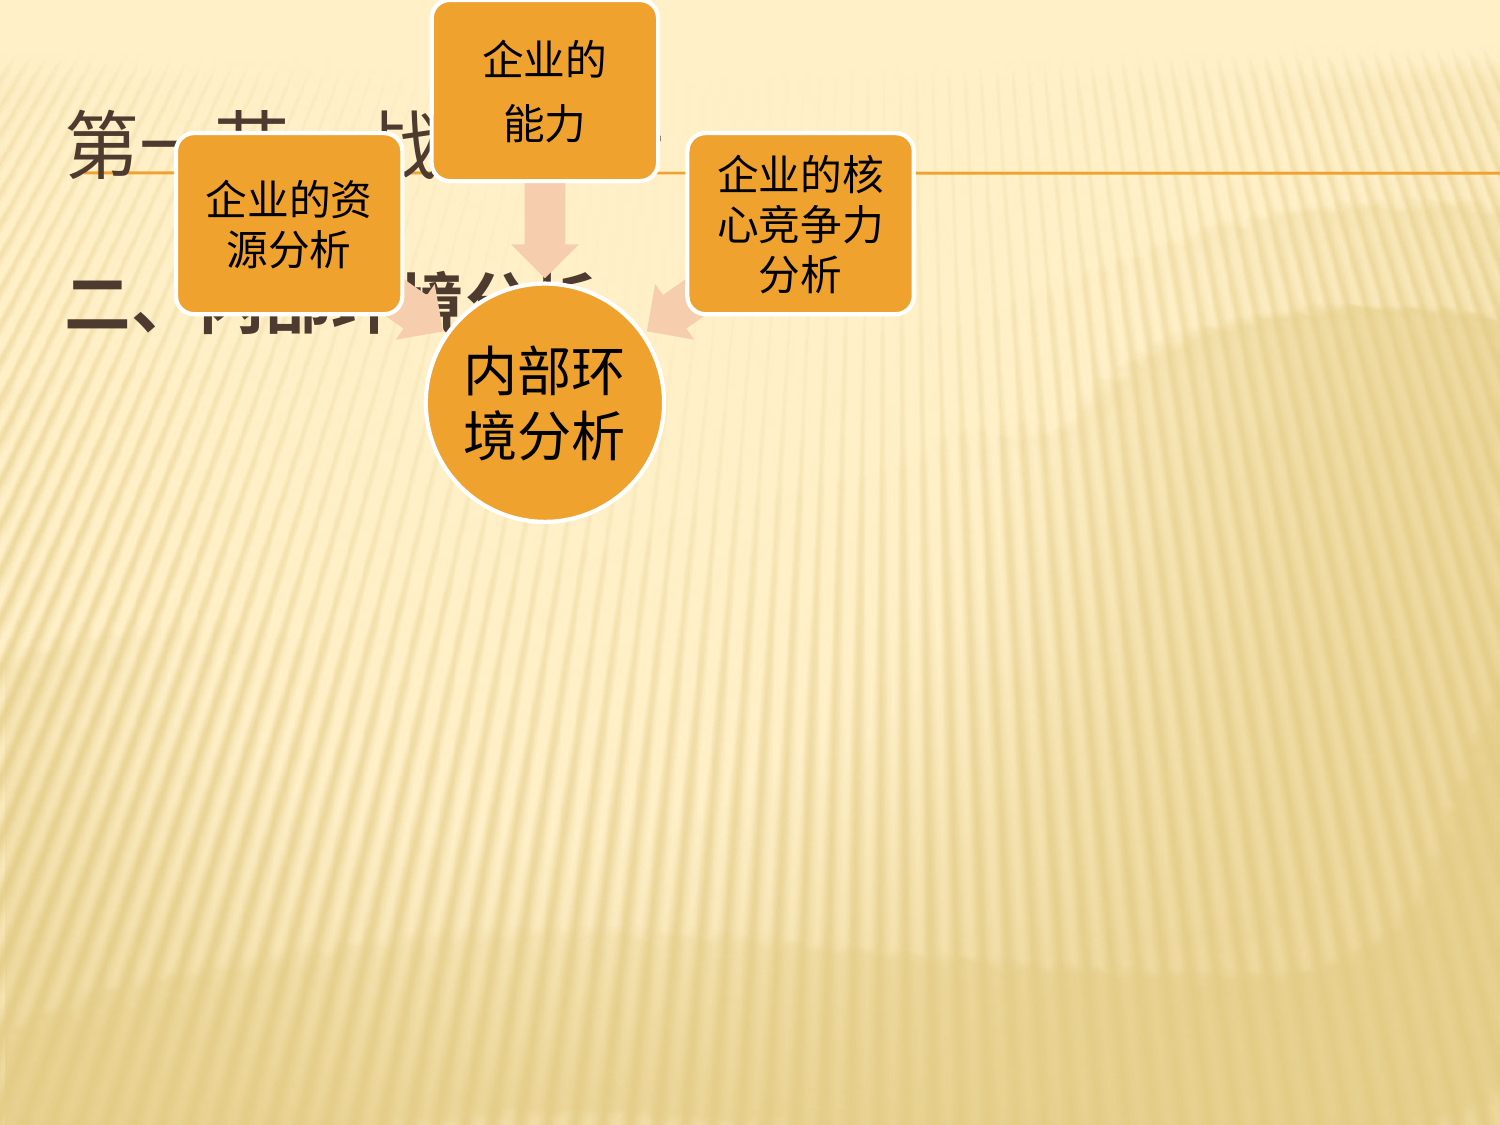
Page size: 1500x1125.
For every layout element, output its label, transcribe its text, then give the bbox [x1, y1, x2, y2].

list 二、内部环境分析 [50, 254, 1475, 998]
title 第一节 战略分析 [50, 75, 524, 213]
title 第一节 战略分析 [566, 75, 1475, 213]
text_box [217, 458, 1308, 982]
